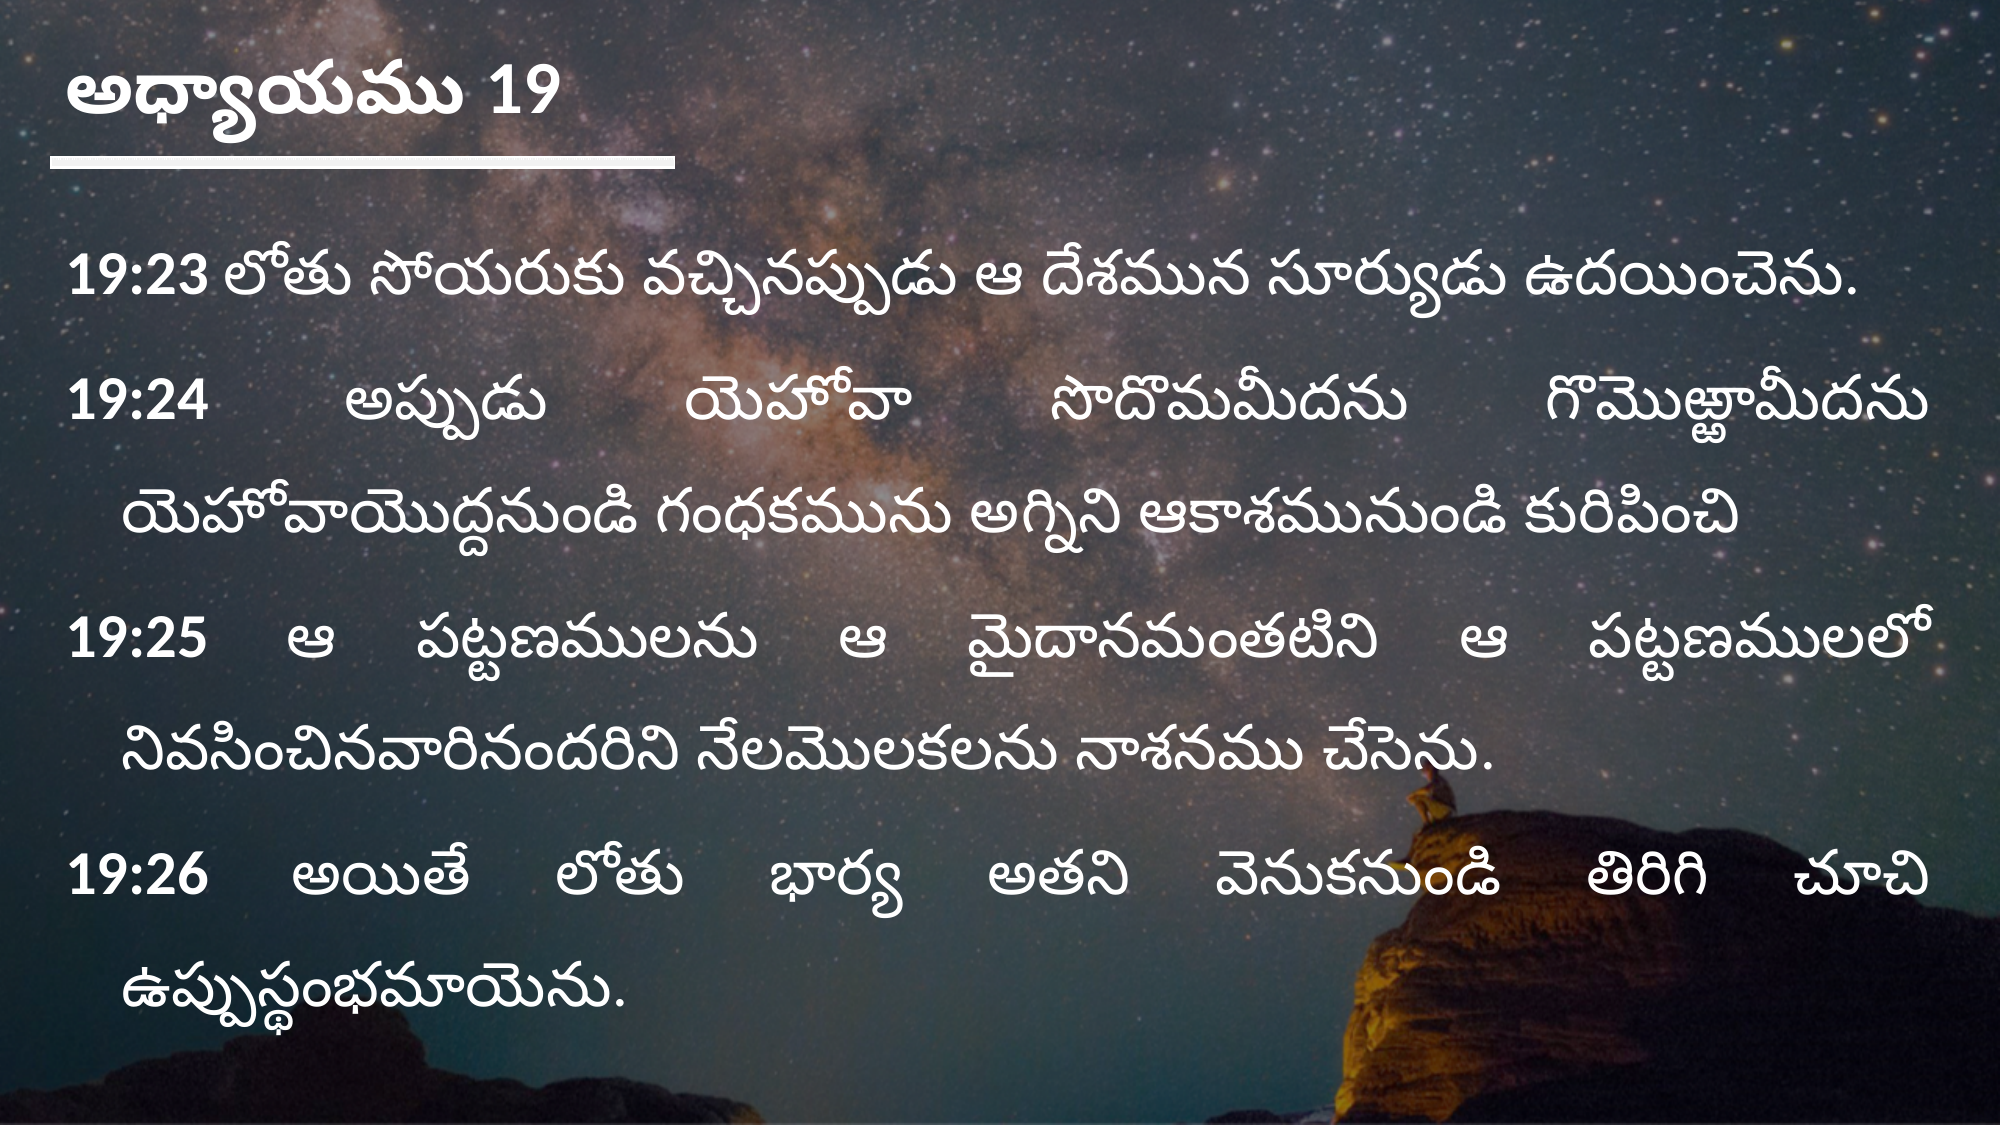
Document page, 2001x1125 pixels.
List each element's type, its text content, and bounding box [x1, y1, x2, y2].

title అధ్యాయము 19 [50, 0, 1925, 167]
list 19:23 లోతు సోయరుకు వచ్చినప్పుడు ఆ దేశమున సూర్యుడు ఉదయించెను. 19:24 అప్పుడు యెహోవా సొదొమమీదను గొమొఱ్ఱామీదను యెహోవాయొద్దనుండి గంధకమును అగ్నిని ఆకాశమునుండి కురిపించి 19:25 ఆ పట్టణములను ఆ మైదానమంతటిని ఆ పట్టణములలో నివసించినవారినందరిని నేలమొలకలను నాశనము చేసెను. 19:26 అయితే లోతు భార్య అతని వెనుకనుండి తిరిగి చూచి ఉప్పుస్థంభమాయెను. [50, 187, 1946, 1063]
picture [0, 0, 2000, 1125]
